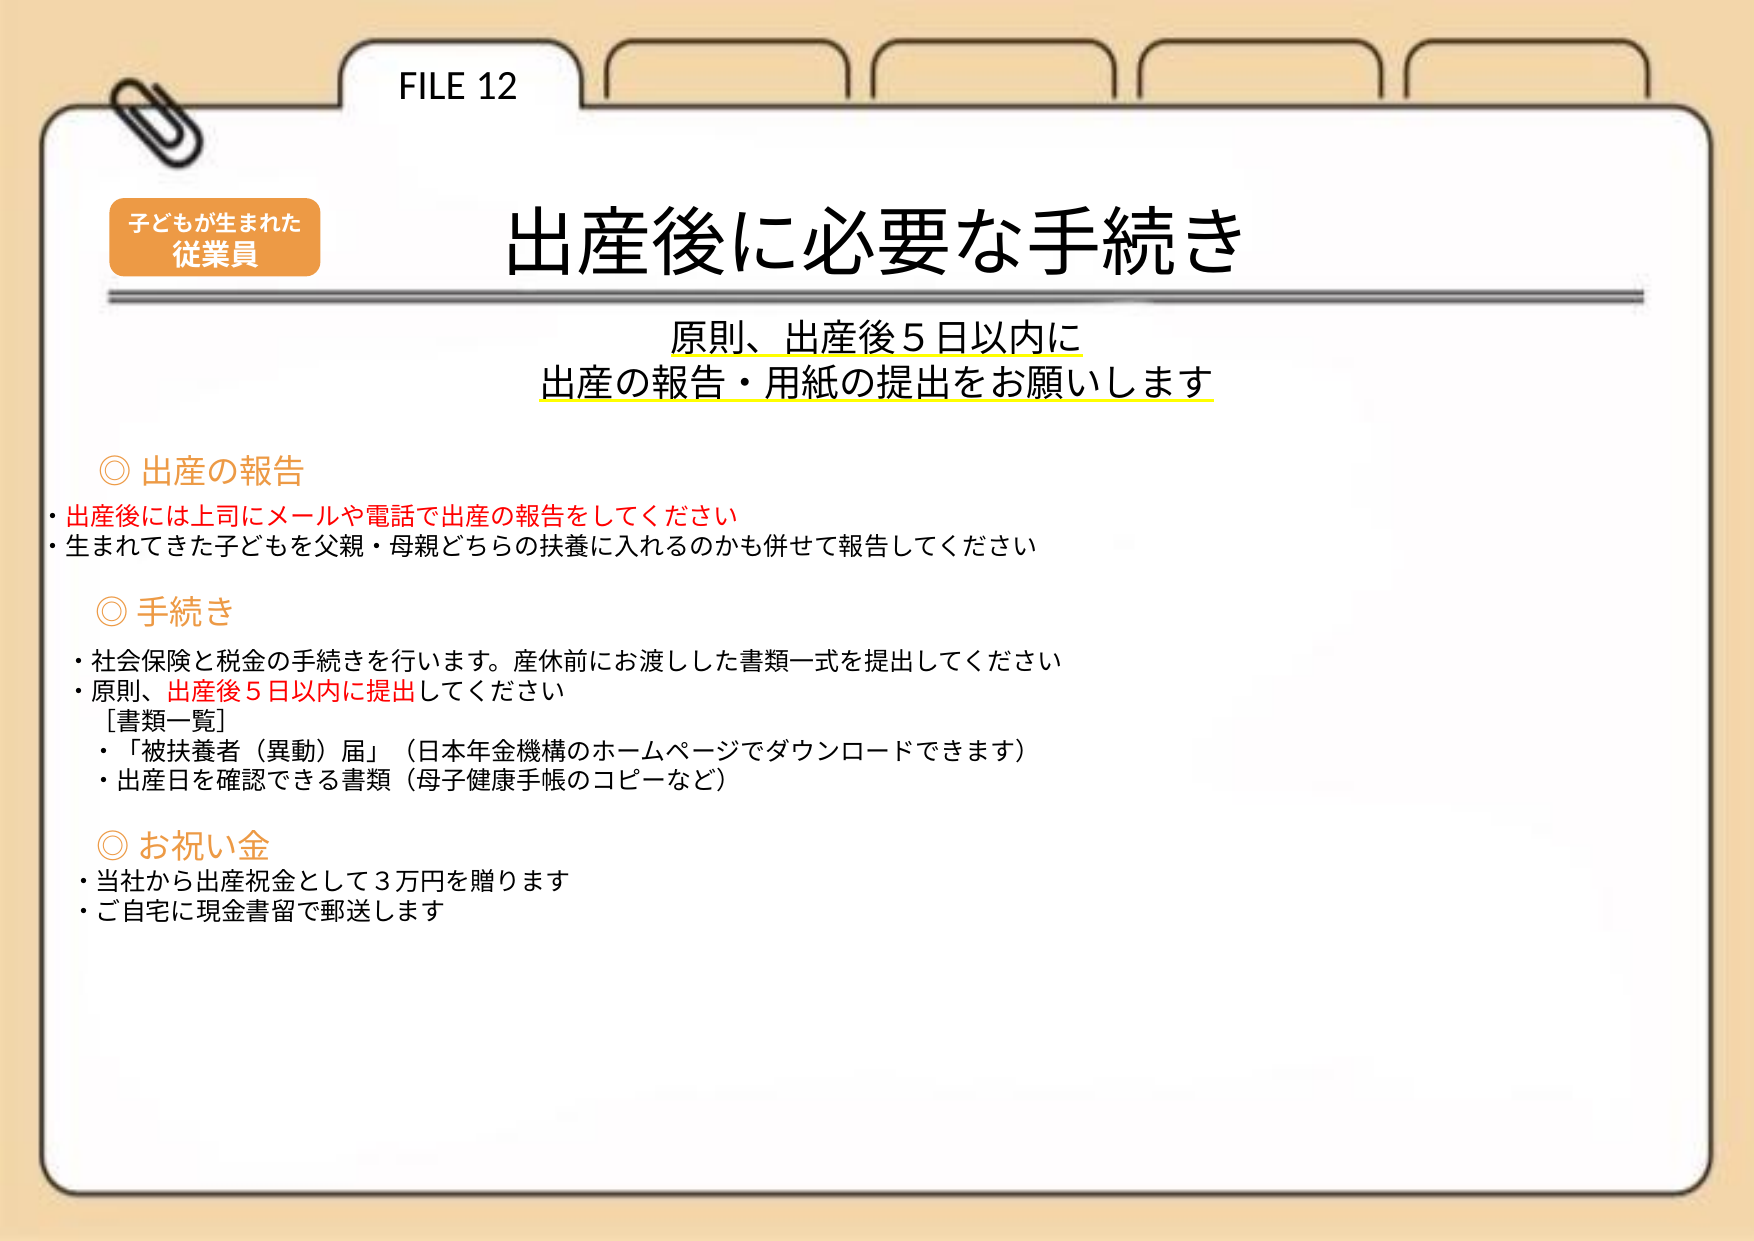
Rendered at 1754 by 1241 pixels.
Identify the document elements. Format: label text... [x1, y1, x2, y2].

text_box ◎お祝い金 [81, 817, 286, 858]
text_box [109, 198, 316, 273]
text_box 子どもが生まれた 従業員 [114, 202, 318, 279]
text_box 原則、出産後５日以内に 出産の報告・用紙の提出をお願いします [524, 306, 1230, 412]
text_box FILE 12 [383, 50, 533, 115]
text_box ◎手続き [80, 584, 252, 637]
text_box ・当社から出産祝金として３万円を贈ります ・ご自宅に現金書留で郵送します [56, 858, 586, 933]
text_box 出産後に必要な手続き [487, 186, 1267, 292]
picture [0, 0, 1754, 1241]
text_box ・出産後には上司にメールや電話で出産の報告をしてください ・生まれてきた子どもを父親・母親どちらの扶養に入れるのかも併せて報告してください [26, 492, 1053, 568]
text_box ・社会保険と税金の手続きを行います。産休前にお渡しした書類一式を提出してください ・原則、出産後５日以内に提出してください ［書類一覧］ ・「被扶養者（異動）届」（日本年金機構のホームページでダウンロードできます） ・出産日を確認できる書類（母子健康手帳のコピーなど） [51, 637, 1078, 803]
text_box ◎出産の報告 [84, 443, 322, 492]
